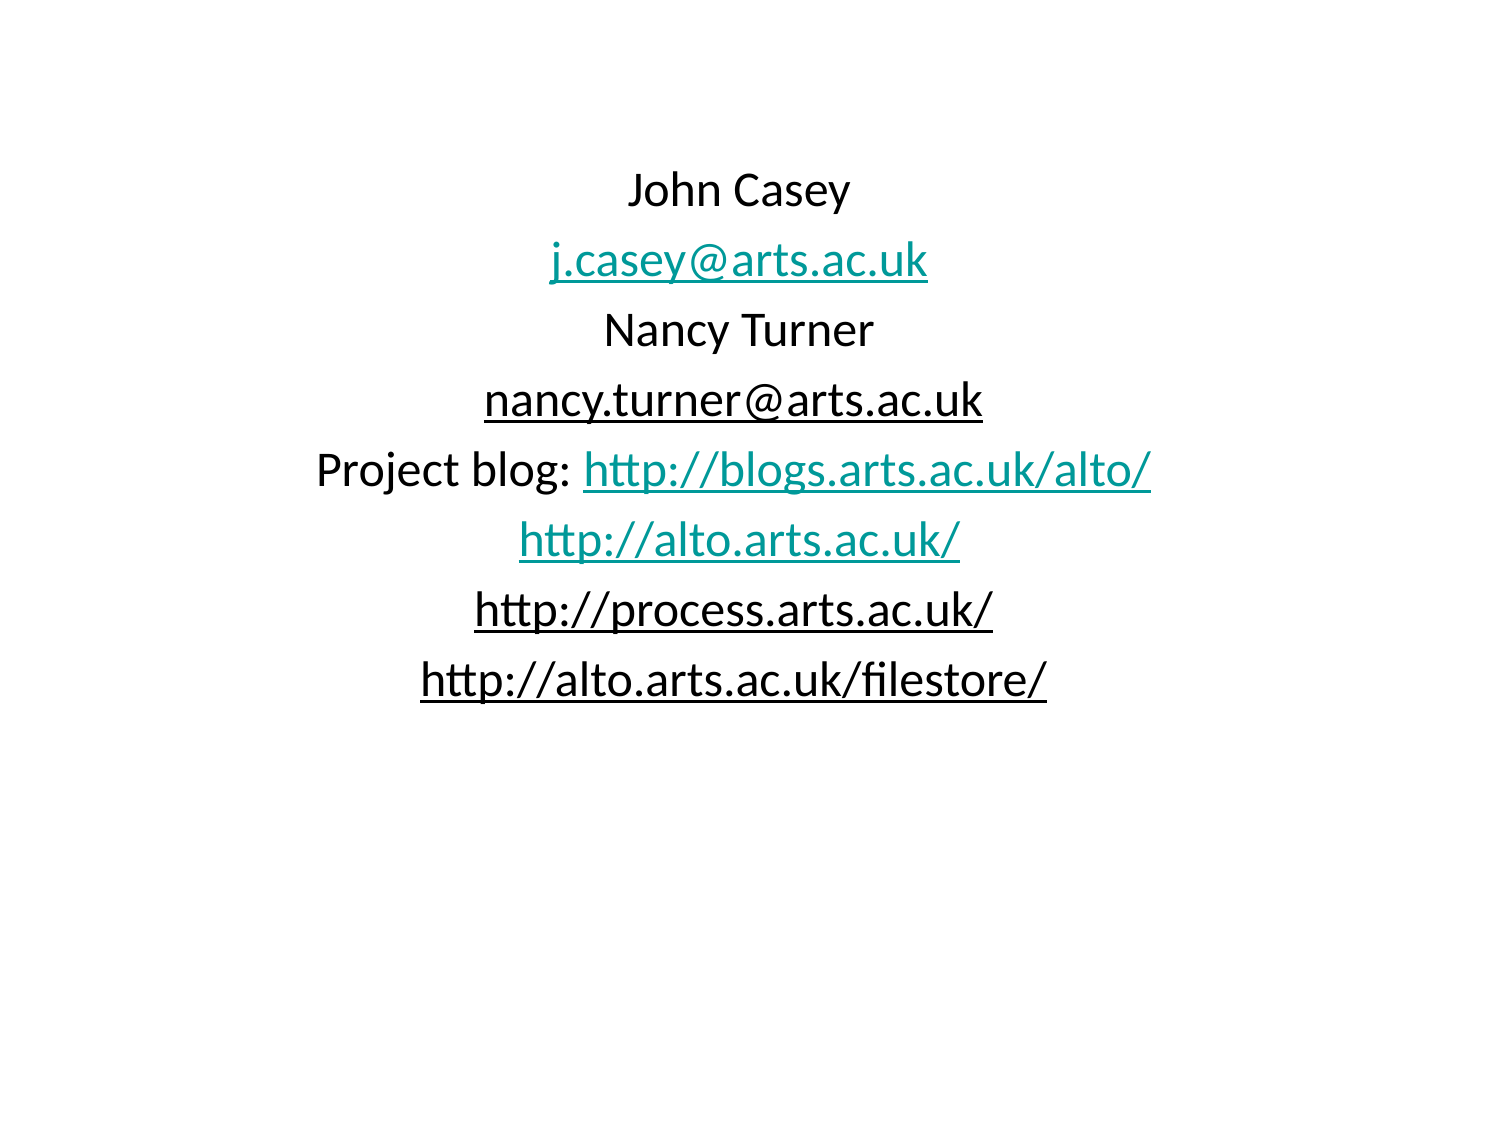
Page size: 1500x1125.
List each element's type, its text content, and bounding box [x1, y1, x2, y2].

list John Casey j.casey@arts.ac.uk Nancy Turner nancy.turner@arts.ac.uk Project blog: http://blogs.arts.ac.uk/alto/ http://alto.arts.ac.uk/ http://process.arts.ac.uk/ http://alto.arts.ac.uk/filestore/ [76, 148, 1403, 950]
